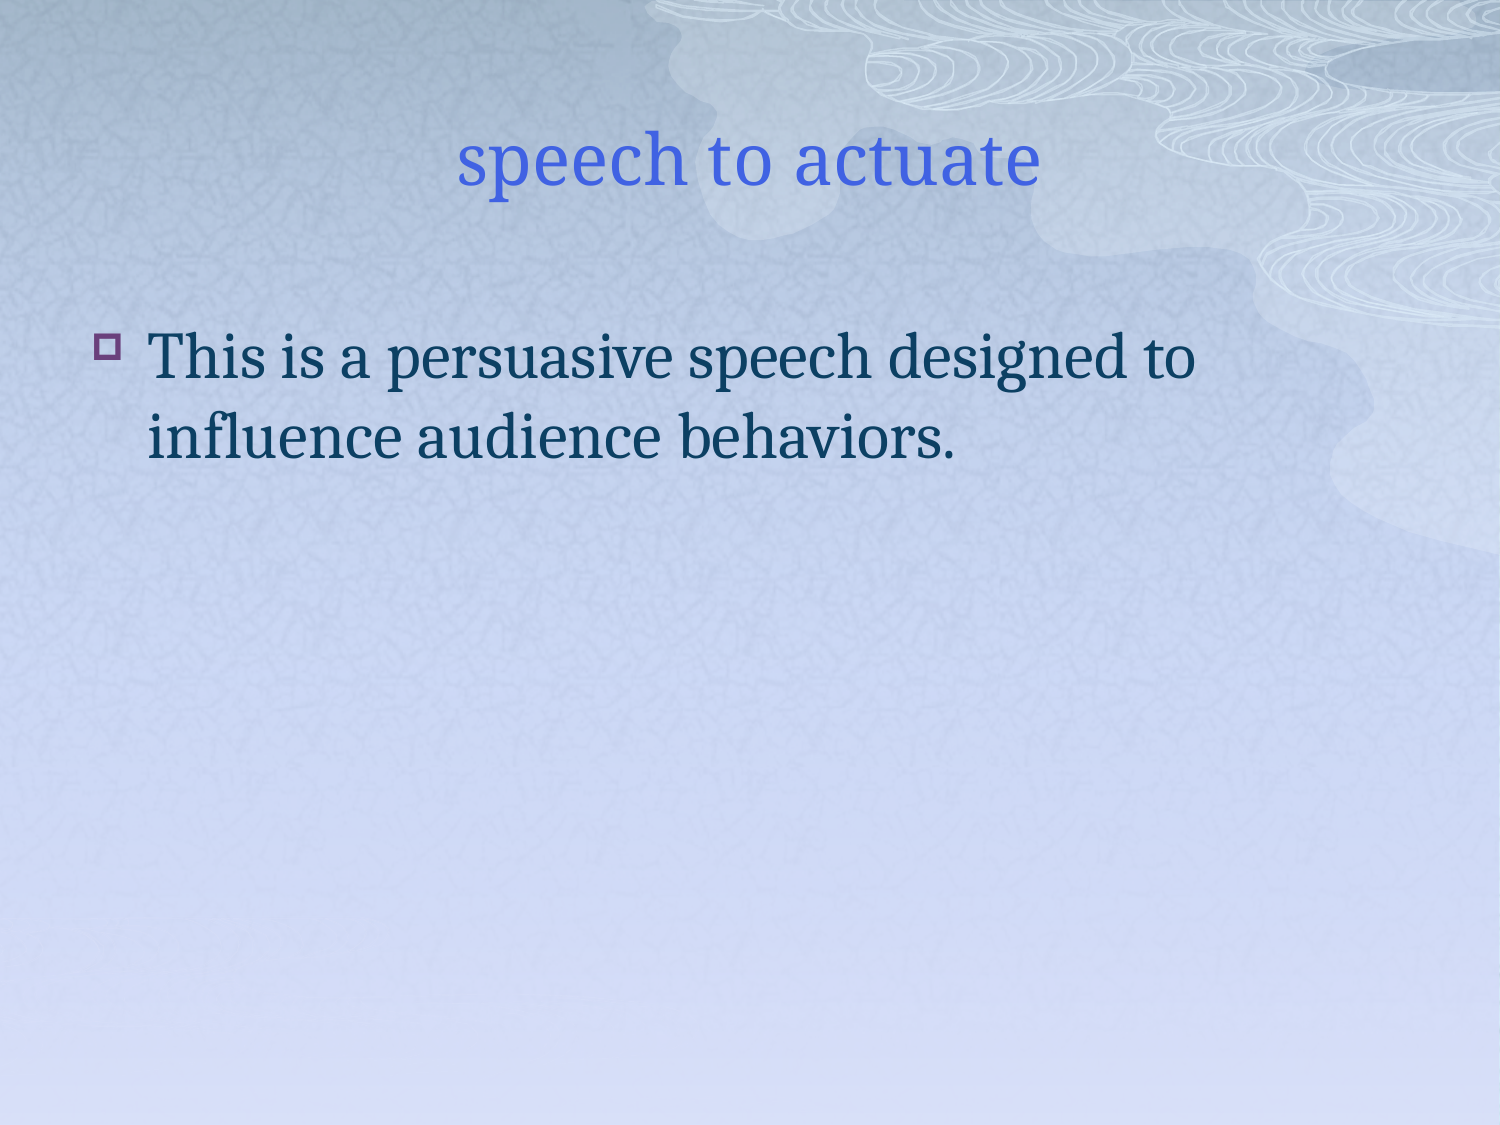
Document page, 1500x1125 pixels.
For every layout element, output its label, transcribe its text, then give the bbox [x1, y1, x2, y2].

list This is a persuasive speech designed to influence audience behaviors. [76, 304, 1430, 1032]
title speech to actuate [75, 105, 1425, 293]
